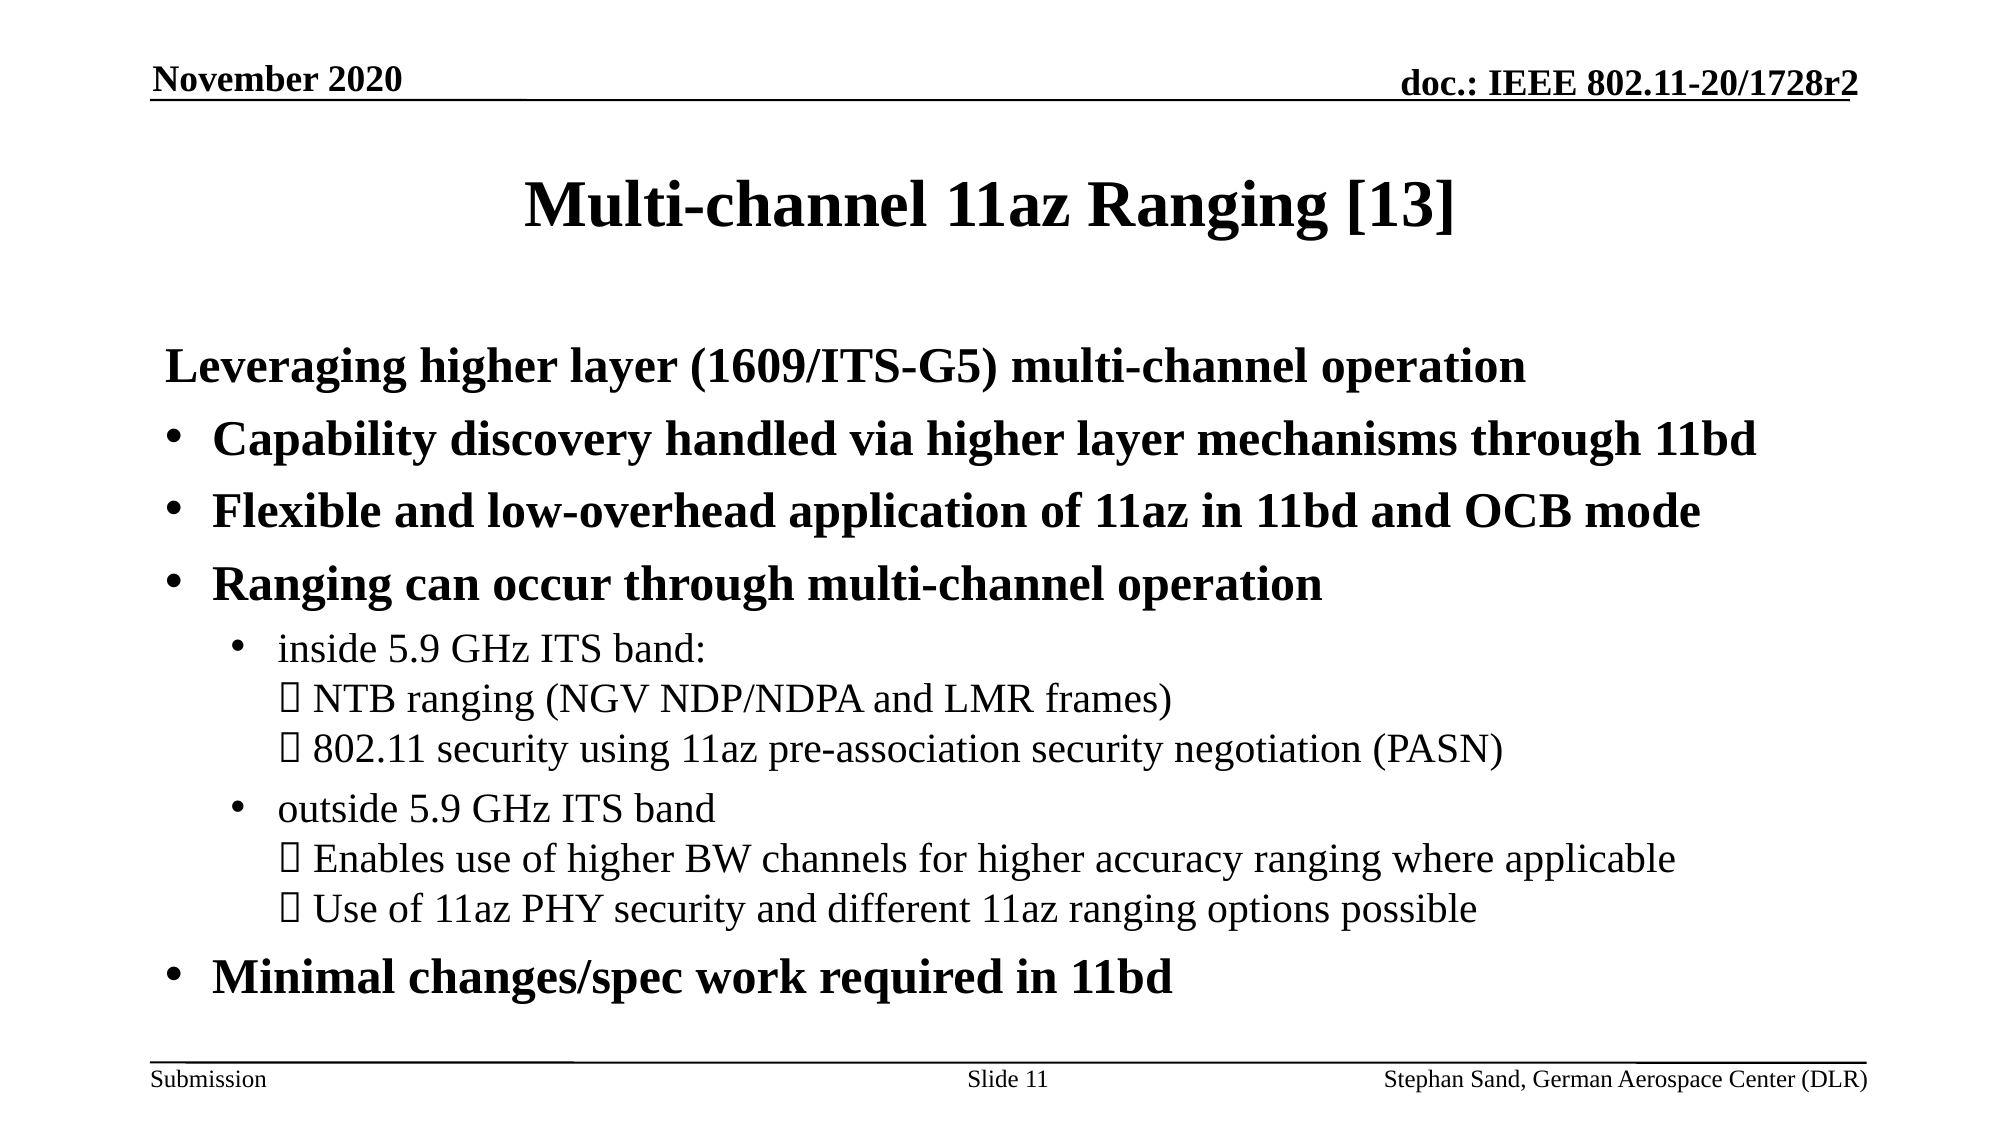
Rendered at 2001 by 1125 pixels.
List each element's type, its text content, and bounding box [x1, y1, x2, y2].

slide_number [152, 54, 563, 100]
list Leveraging higher layer (1609/ITS-G5) multi-channel operation Capability discovery handled via higher layer mechanisms through 11bd Flexible and low-overhead application of 11az in 11bd and OCB mode Ranging can occur through multi-channel operation inside 5.9 GHz ITS band:  NTB ranging (NGV NDP/NDPA and LMR frames)  802.11 security using 11az pre-association security negotiation (PASN) outside 5.9 GHz ITS band  Enables use of higher BW channels for higher accuracy ranging where applicable  Use of 11az PHY security and different 11az ranging options possible Minimal changes/spec work required in 11bd [149, 324, 1850, 1000]
footer Stephan Sand, German Aerospace Center (DLR) [1171, 1061, 1869, 1093]
title Multi-channel 11az Ranging [13] [149, 112, 1850, 288]
slide_number Slide 11 [950, 1061, 1067, 1123]
